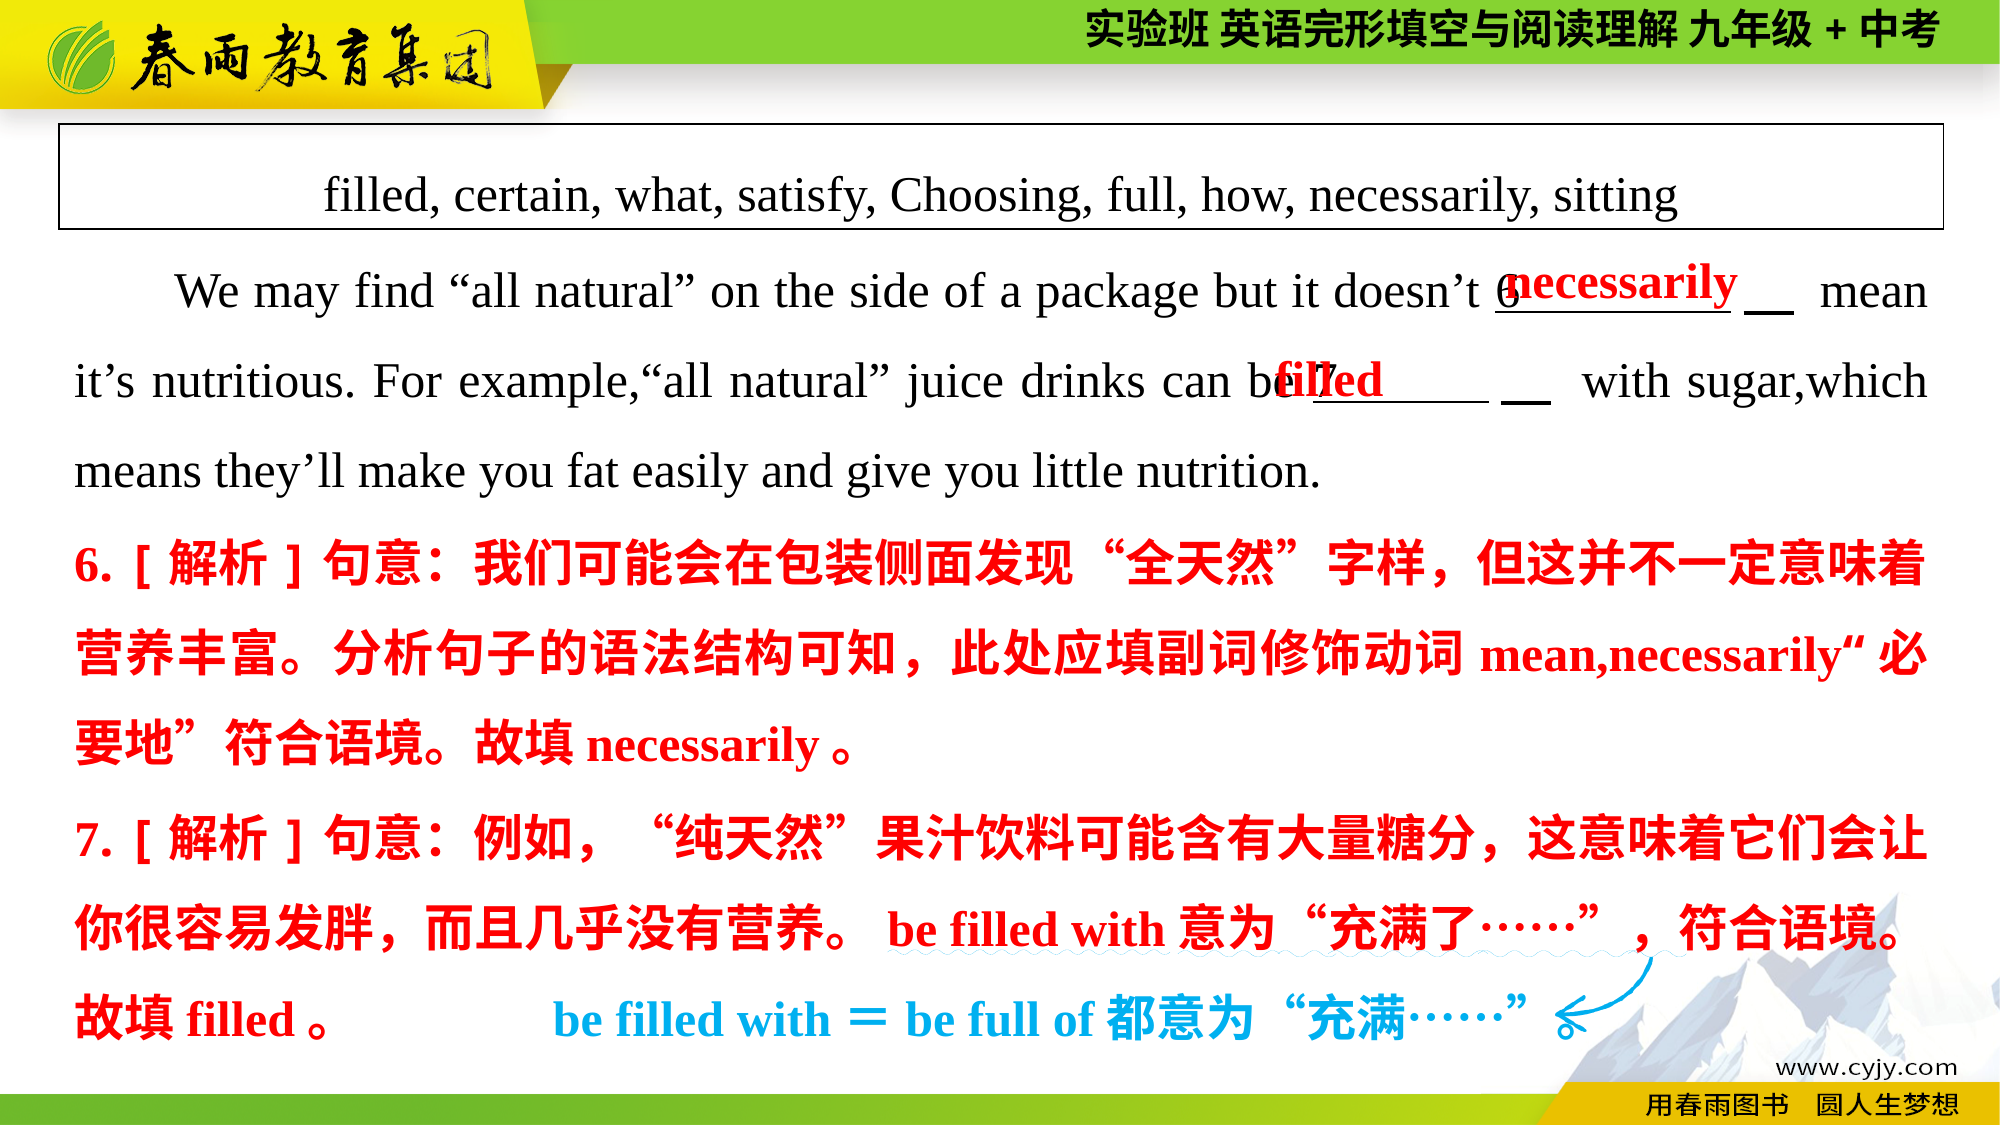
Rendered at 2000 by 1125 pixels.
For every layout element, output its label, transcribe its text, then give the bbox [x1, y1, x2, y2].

text_box 7. [解析]句意：例如，“纯天然”果汁饮料可能含有大量糖分，这意味着它们会让你很容易发胖，而且几乎没有营养。be filled with意为“充满了……”，符合语境。故填filled。 be filled with＝be full of都意为“充满……”。 [59, 780, 1944, 1088]
text_box filled, certain, what, satisfy, Choosing, full, how, necessarily, sitting [59, 123, 1944, 229]
text_box filled [1260, 309, 1399, 415]
text_box necessarily [1489, 211, 1754, 317]
text_box 6. [解析]句意：我们可能会在包装侧面发现“全天然”字样，但这并不一定意味着营养丰富。分析句子的语法结构可知，此处应填副词修饰动词mean,necessarily“必要地”符合语境。故填necessarily。 [59, 508, 1944, 780]
picture [0, 0, 2000, 1125]
list We may find “all natural” on the side of a package but it doesn’t 6 mean it’s nutritious. For example,“all natural” juice drinks can be 7 with sugar,which means they’ll make you fat easily and give you little nutrition. [59, 229, 1944, 508]
